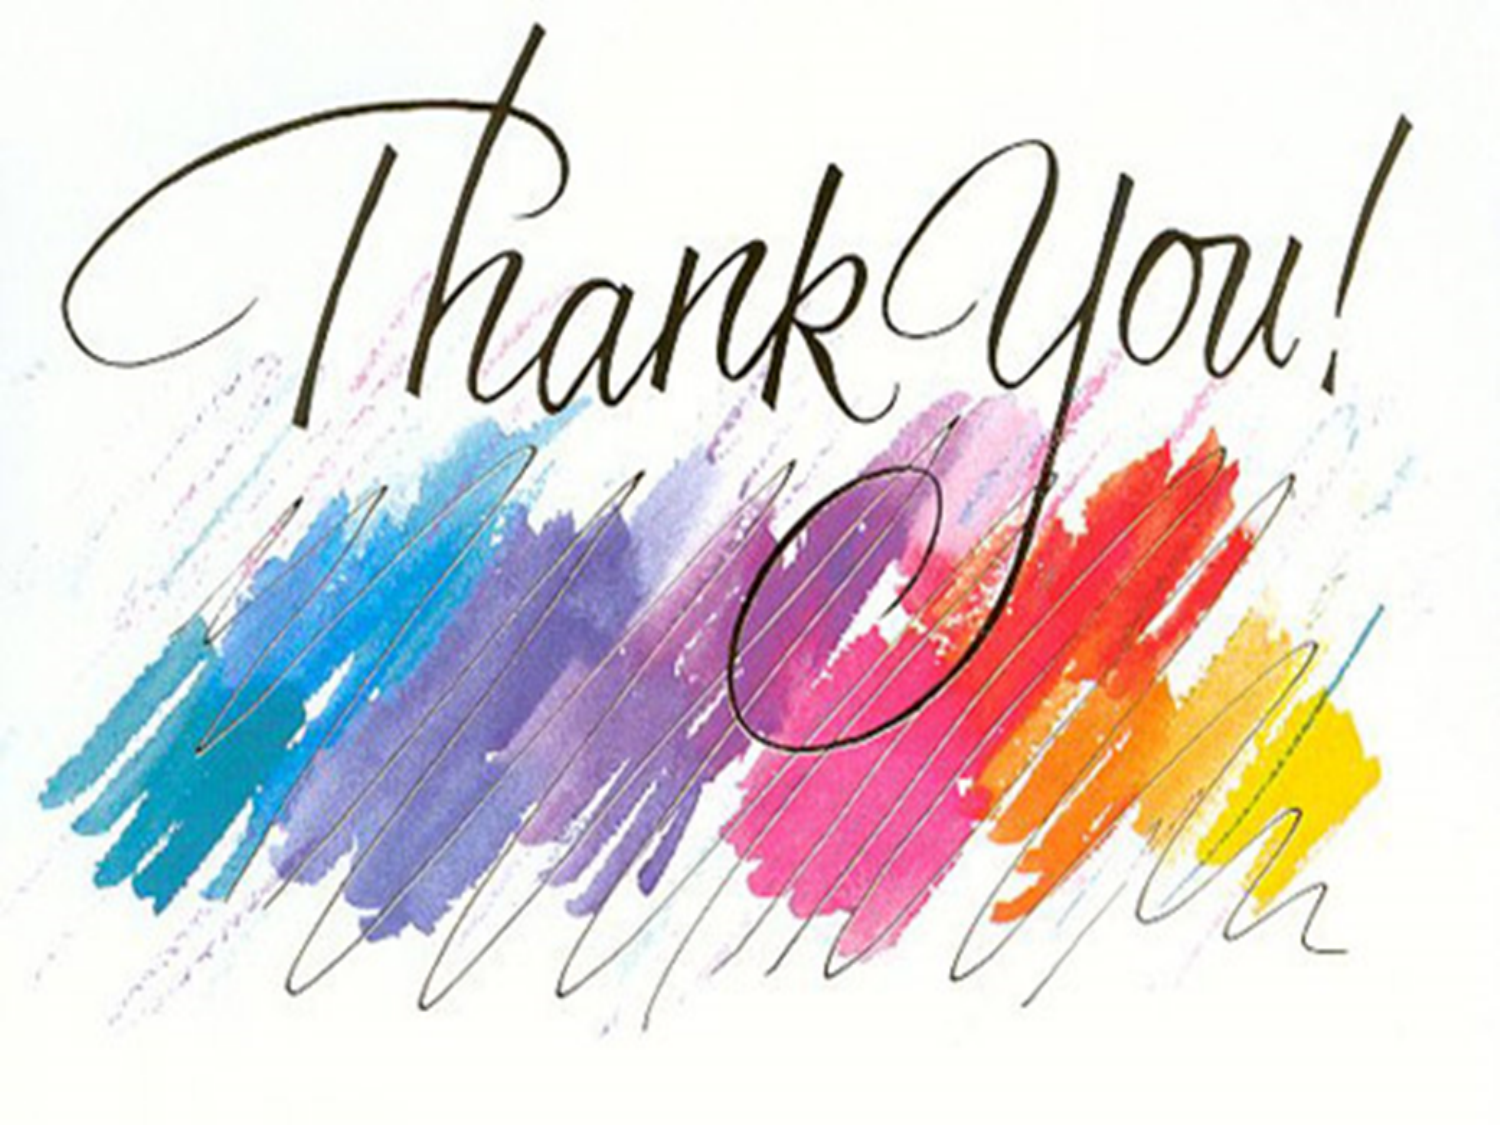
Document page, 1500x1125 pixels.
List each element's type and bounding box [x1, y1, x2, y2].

list [0, 0, 1500, 1125]
